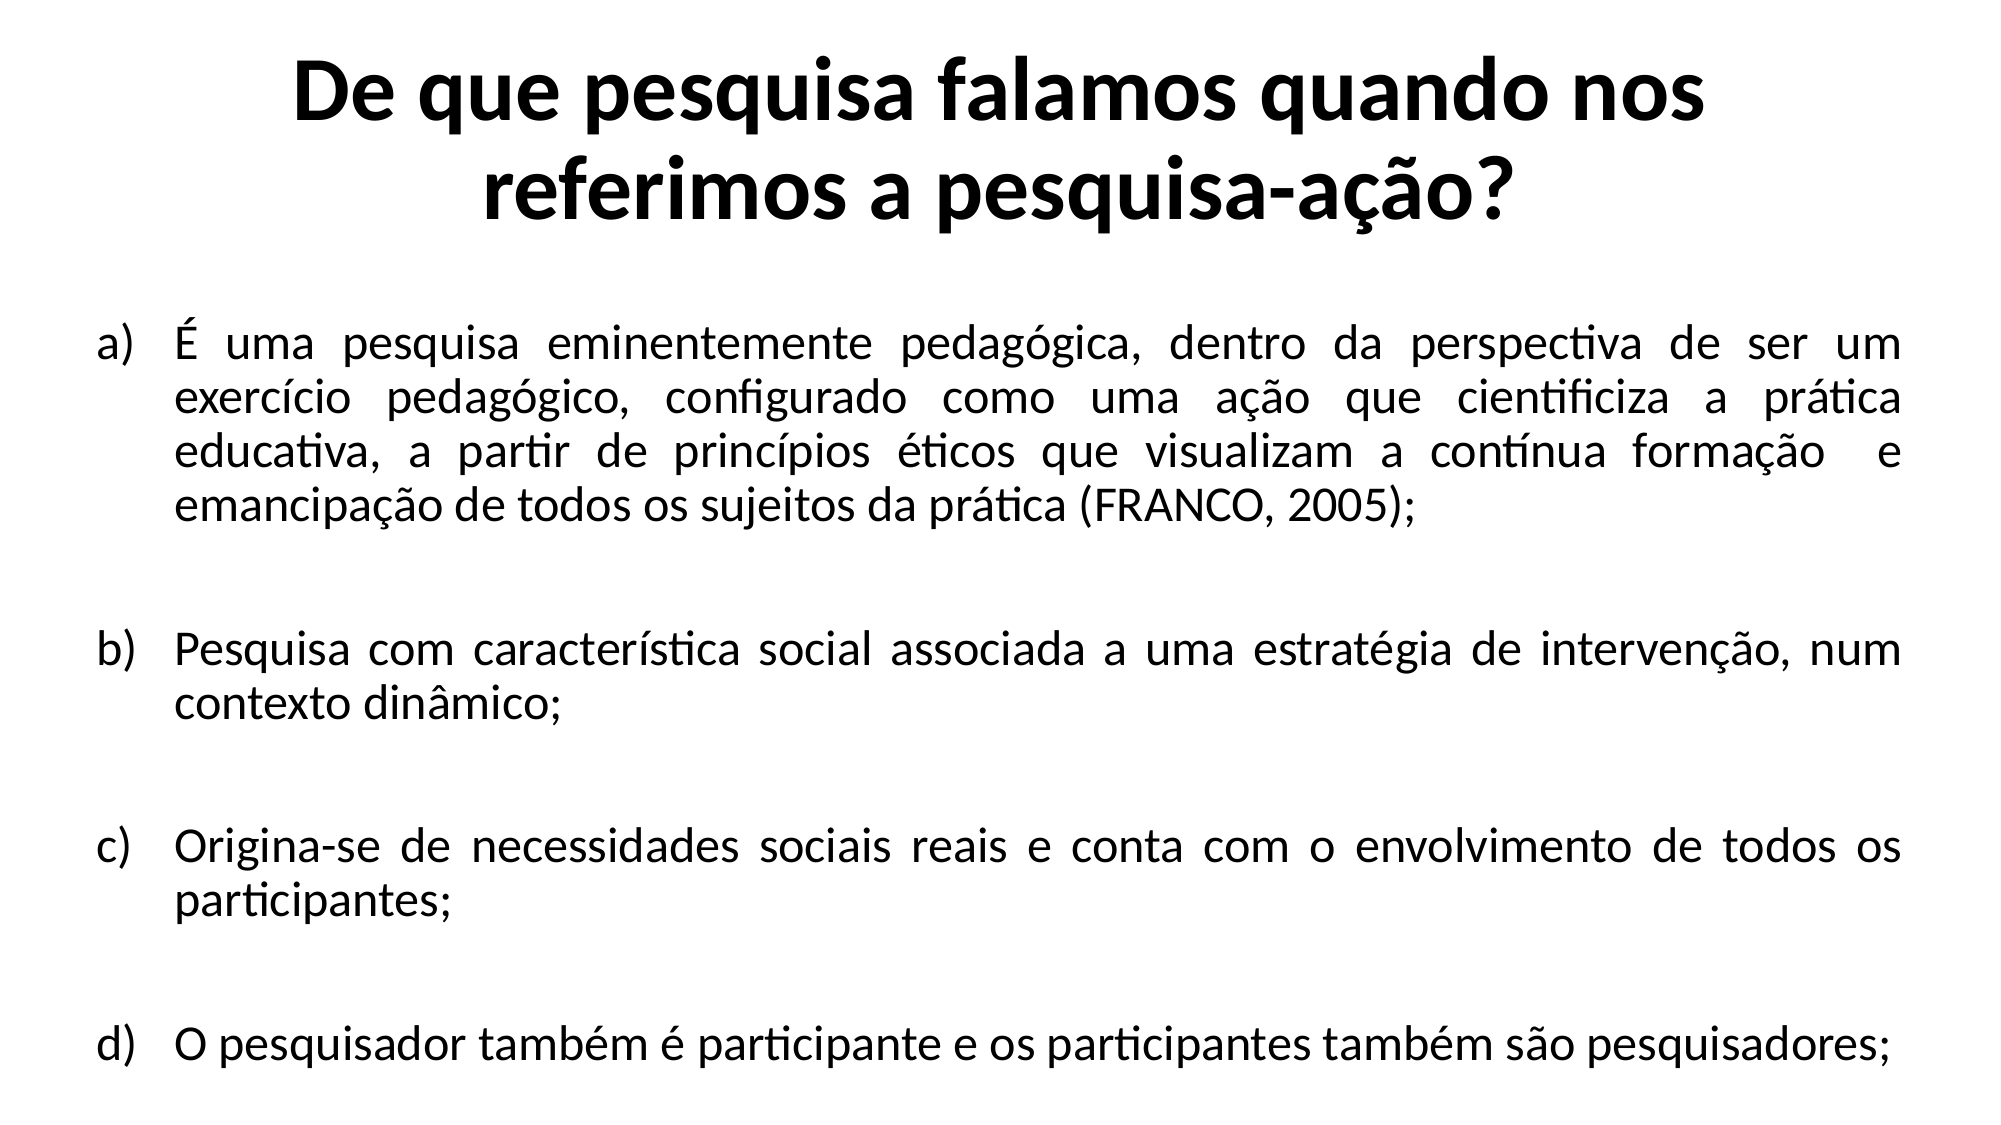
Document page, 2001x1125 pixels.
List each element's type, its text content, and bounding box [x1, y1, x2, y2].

title De que pesquisa falamos quando nos referimos a pesquisa-ação? [137, 31, 1863, 250]
list É uma pesquisa eminentemente pedagógica, dentro da perspectiva de ser um exercício pedagógico, configurado como uma ação que cientificiza a prática educativa, a partir de princípios éticos que visualizam a contínua formação e emancipação de todos os sujeitos da prática (FRANCO, 2005); Pesquisa com característica social associada a uma estratégia de intervenção, num contexto dinâmico; Origina-se de necessidades sociais reais e conta com o envolvimento de todos os participantes; O pesquisador também é participante e os participantes também são pesquisadores; [81, 308, 1919, 1080]
